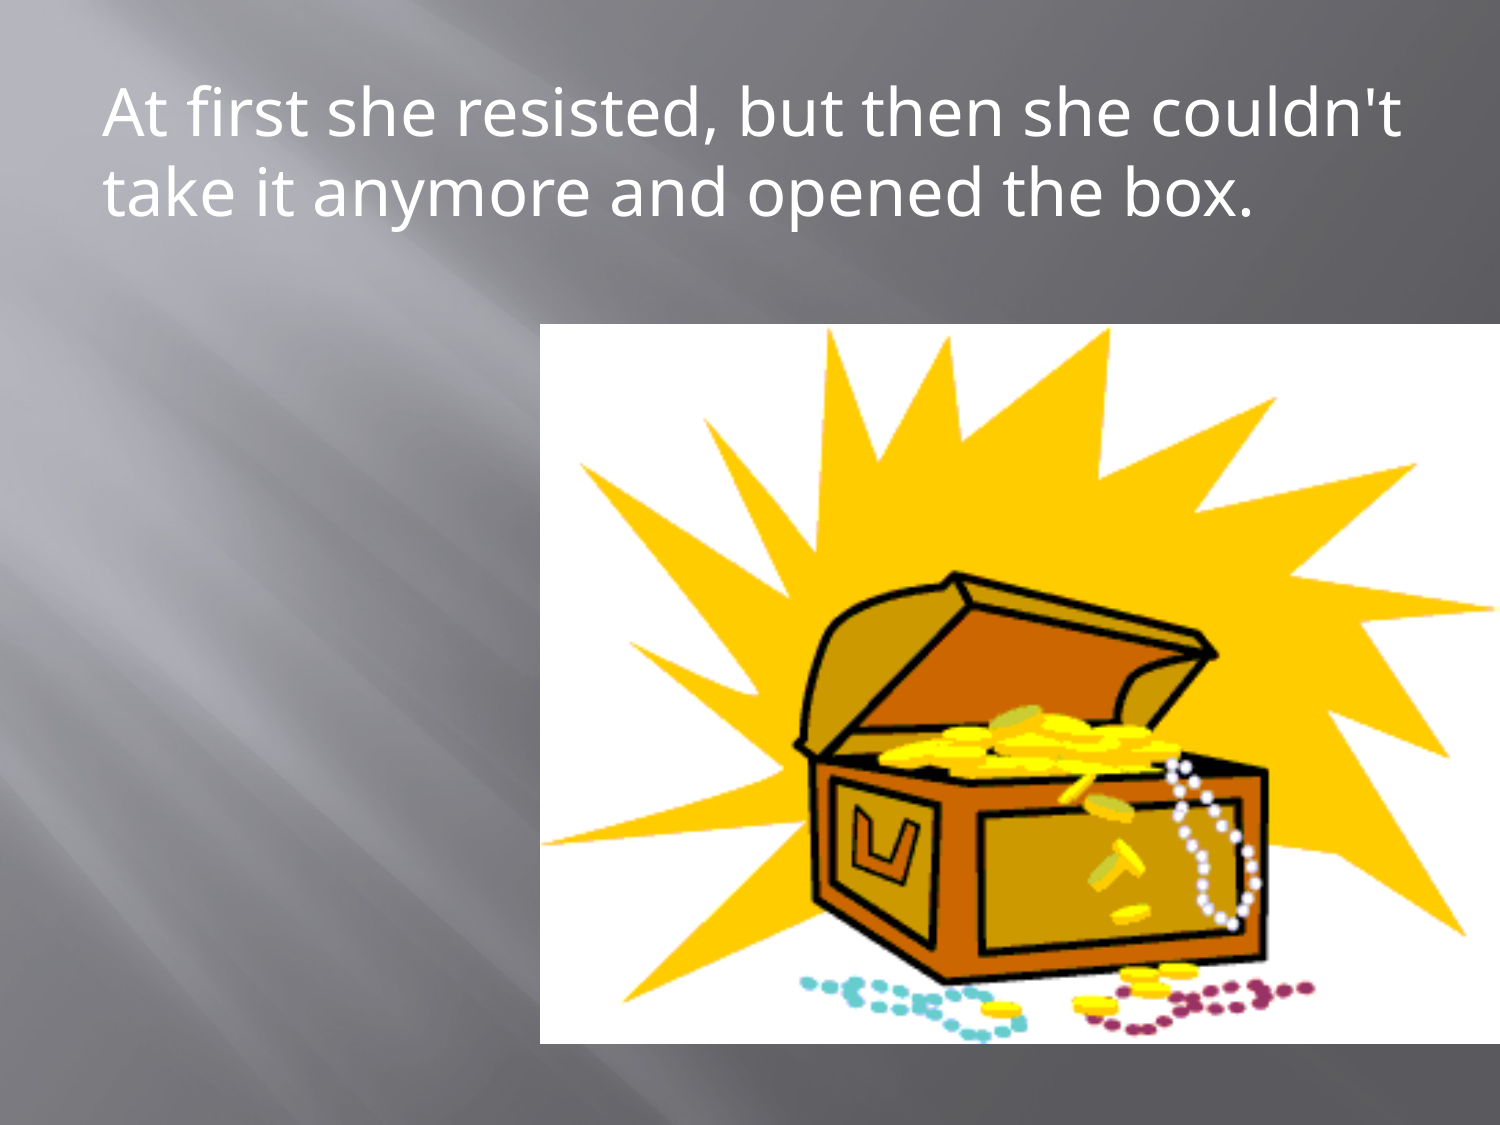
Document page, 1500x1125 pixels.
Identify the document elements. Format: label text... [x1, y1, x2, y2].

picture [539, 324, 1500, 1044]
text_box At first she resisted, but then she couldn't take it anymore and opened the box. [87, 62, 1425, 238]
